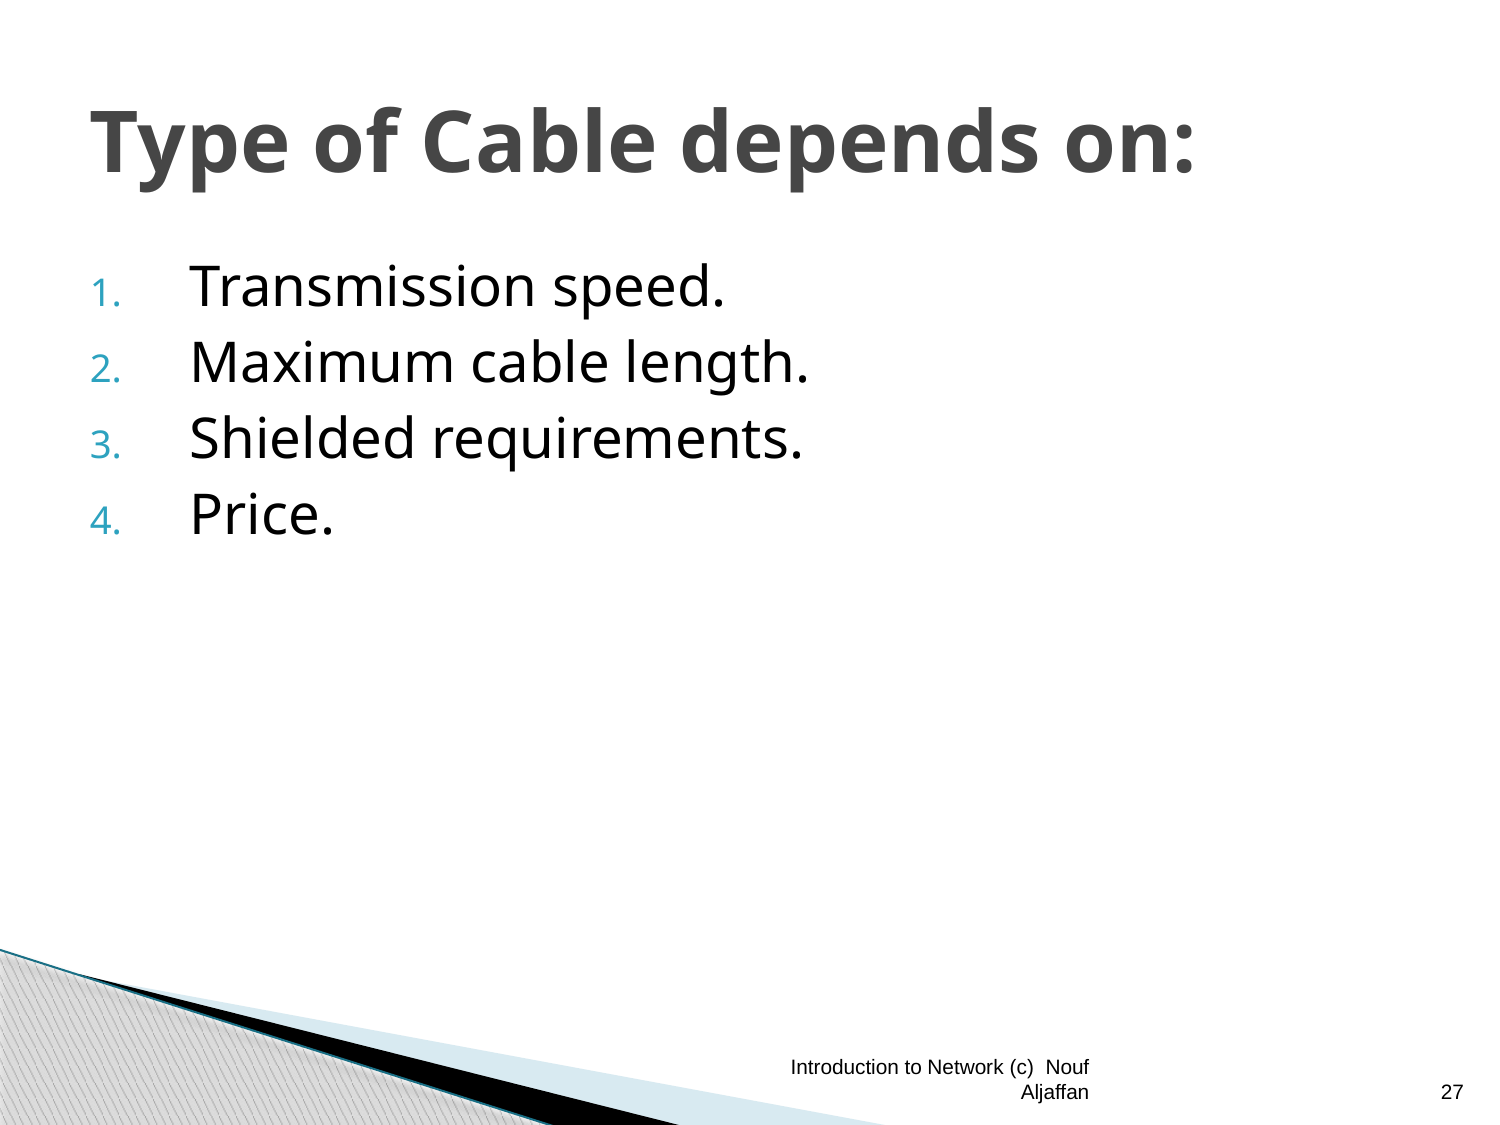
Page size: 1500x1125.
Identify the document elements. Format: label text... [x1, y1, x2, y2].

slide_number 27 [1418, 1051, 1479, 1112]
footer Introduction to Network (c) Nouf Aljaffan [718, 1051, 1105, 1112]
title Type of Cable depends on: [75, 45, 1425, 233]
list Transmission speed. Maximum cable length. Shielded requirements. Price. [75, 243, 1425, 986]
